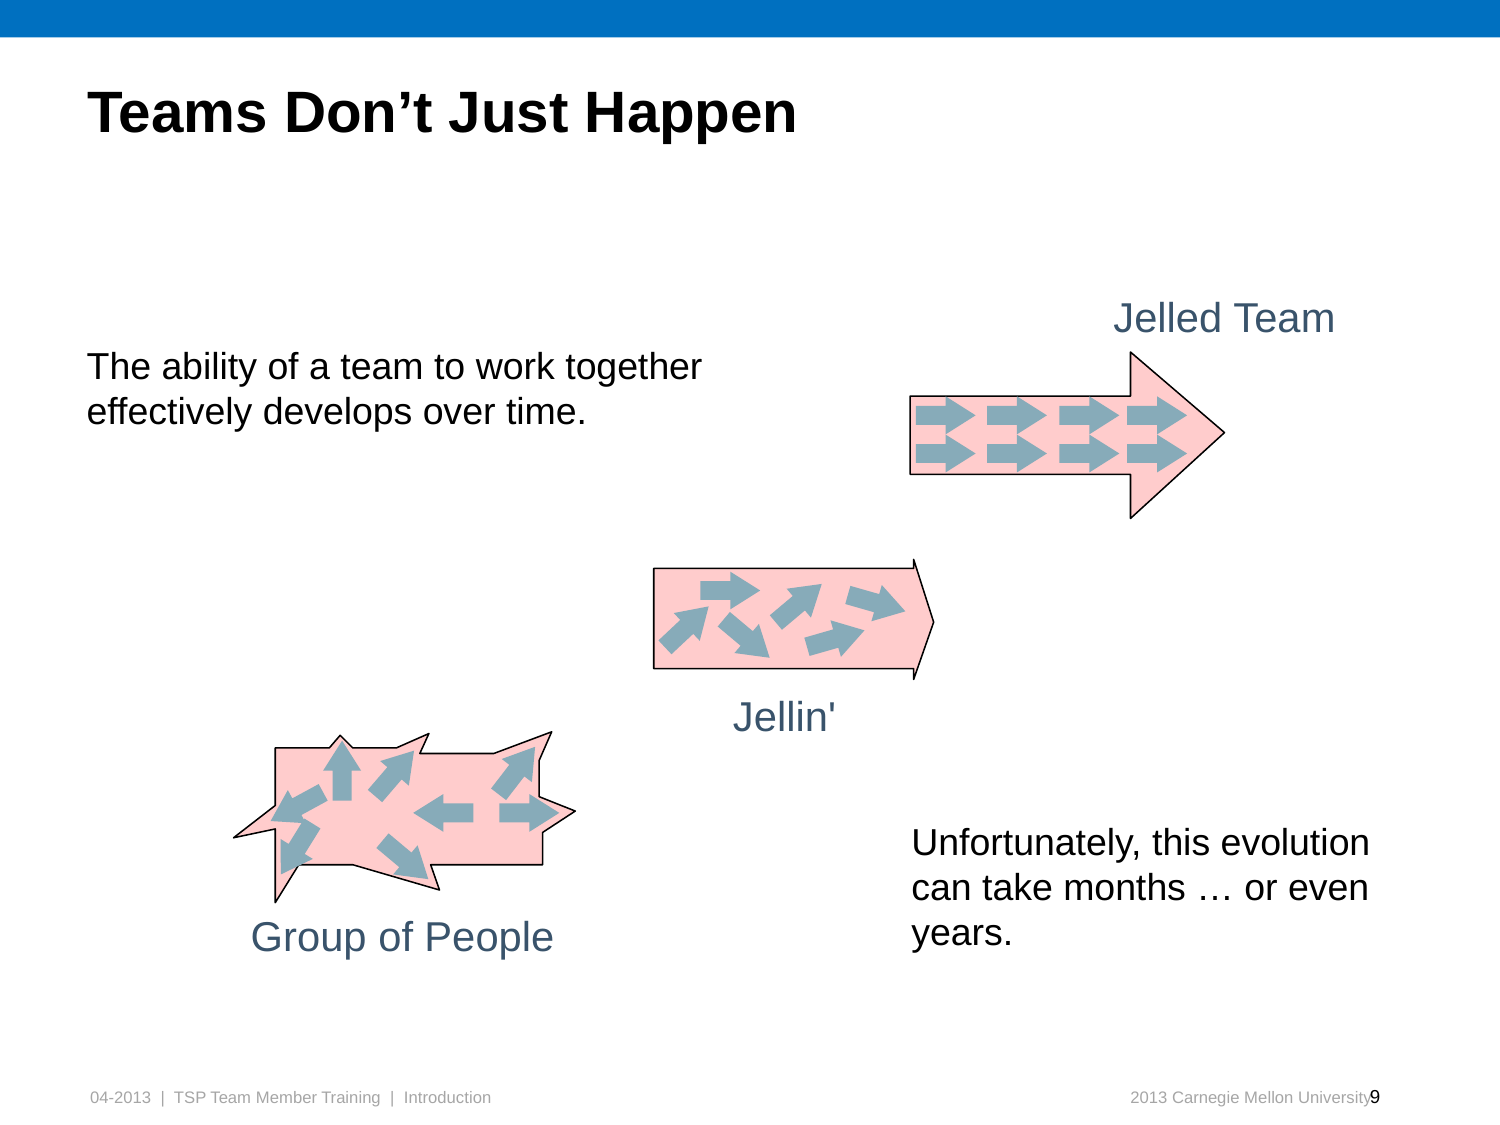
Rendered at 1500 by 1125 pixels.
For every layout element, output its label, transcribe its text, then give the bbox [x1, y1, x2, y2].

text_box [909, 291, 1337, 519]
text_box The ability of a team to work together effectively develops over time. [86, 341, 710, 432]
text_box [653, 559, 934, 741]
title Teams Don’t Just Happen [87, 87, 1439, 226]
text_box Unfortunately, this evolution can take months … or even years. [896, 810, 1406, 961]
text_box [233, 731, 576, 961]
